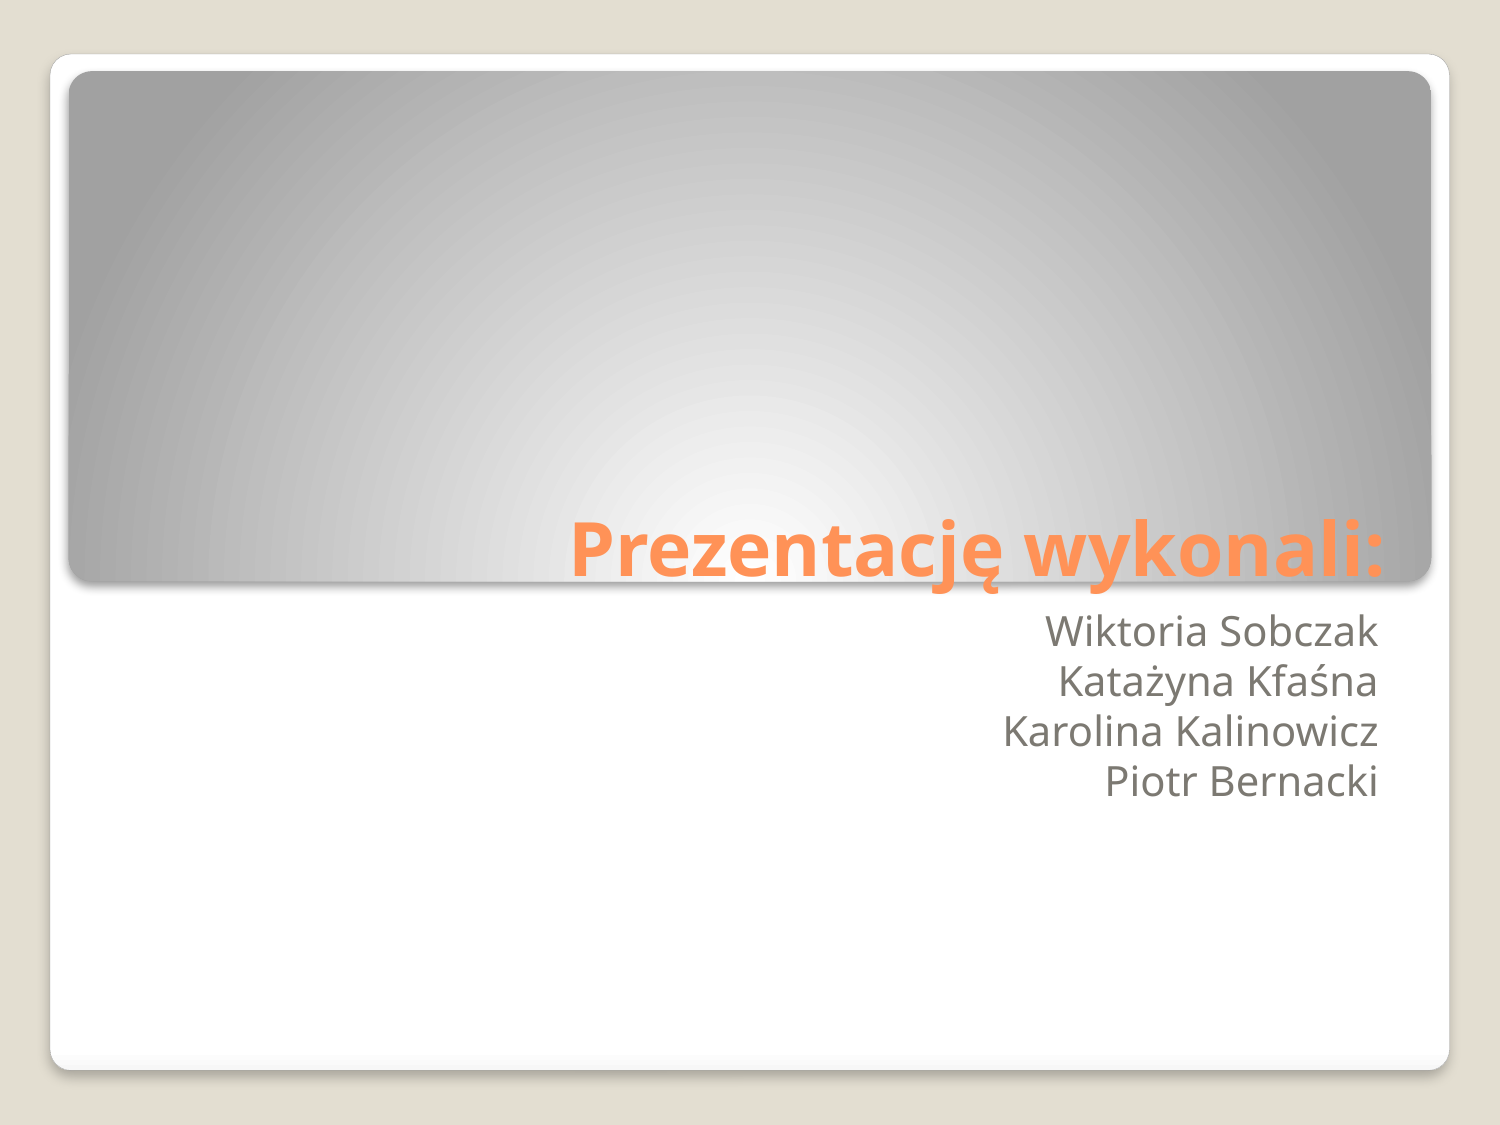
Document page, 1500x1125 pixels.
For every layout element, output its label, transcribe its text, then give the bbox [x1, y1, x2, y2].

subtitle Wiktoria Sobczak Katażyna Kfaśna Karolina Kalinowicz Piotr Bernacki [118, 604, 1394, 938]
title Prezentację wykonali: [118, 298, 1394, 599]
